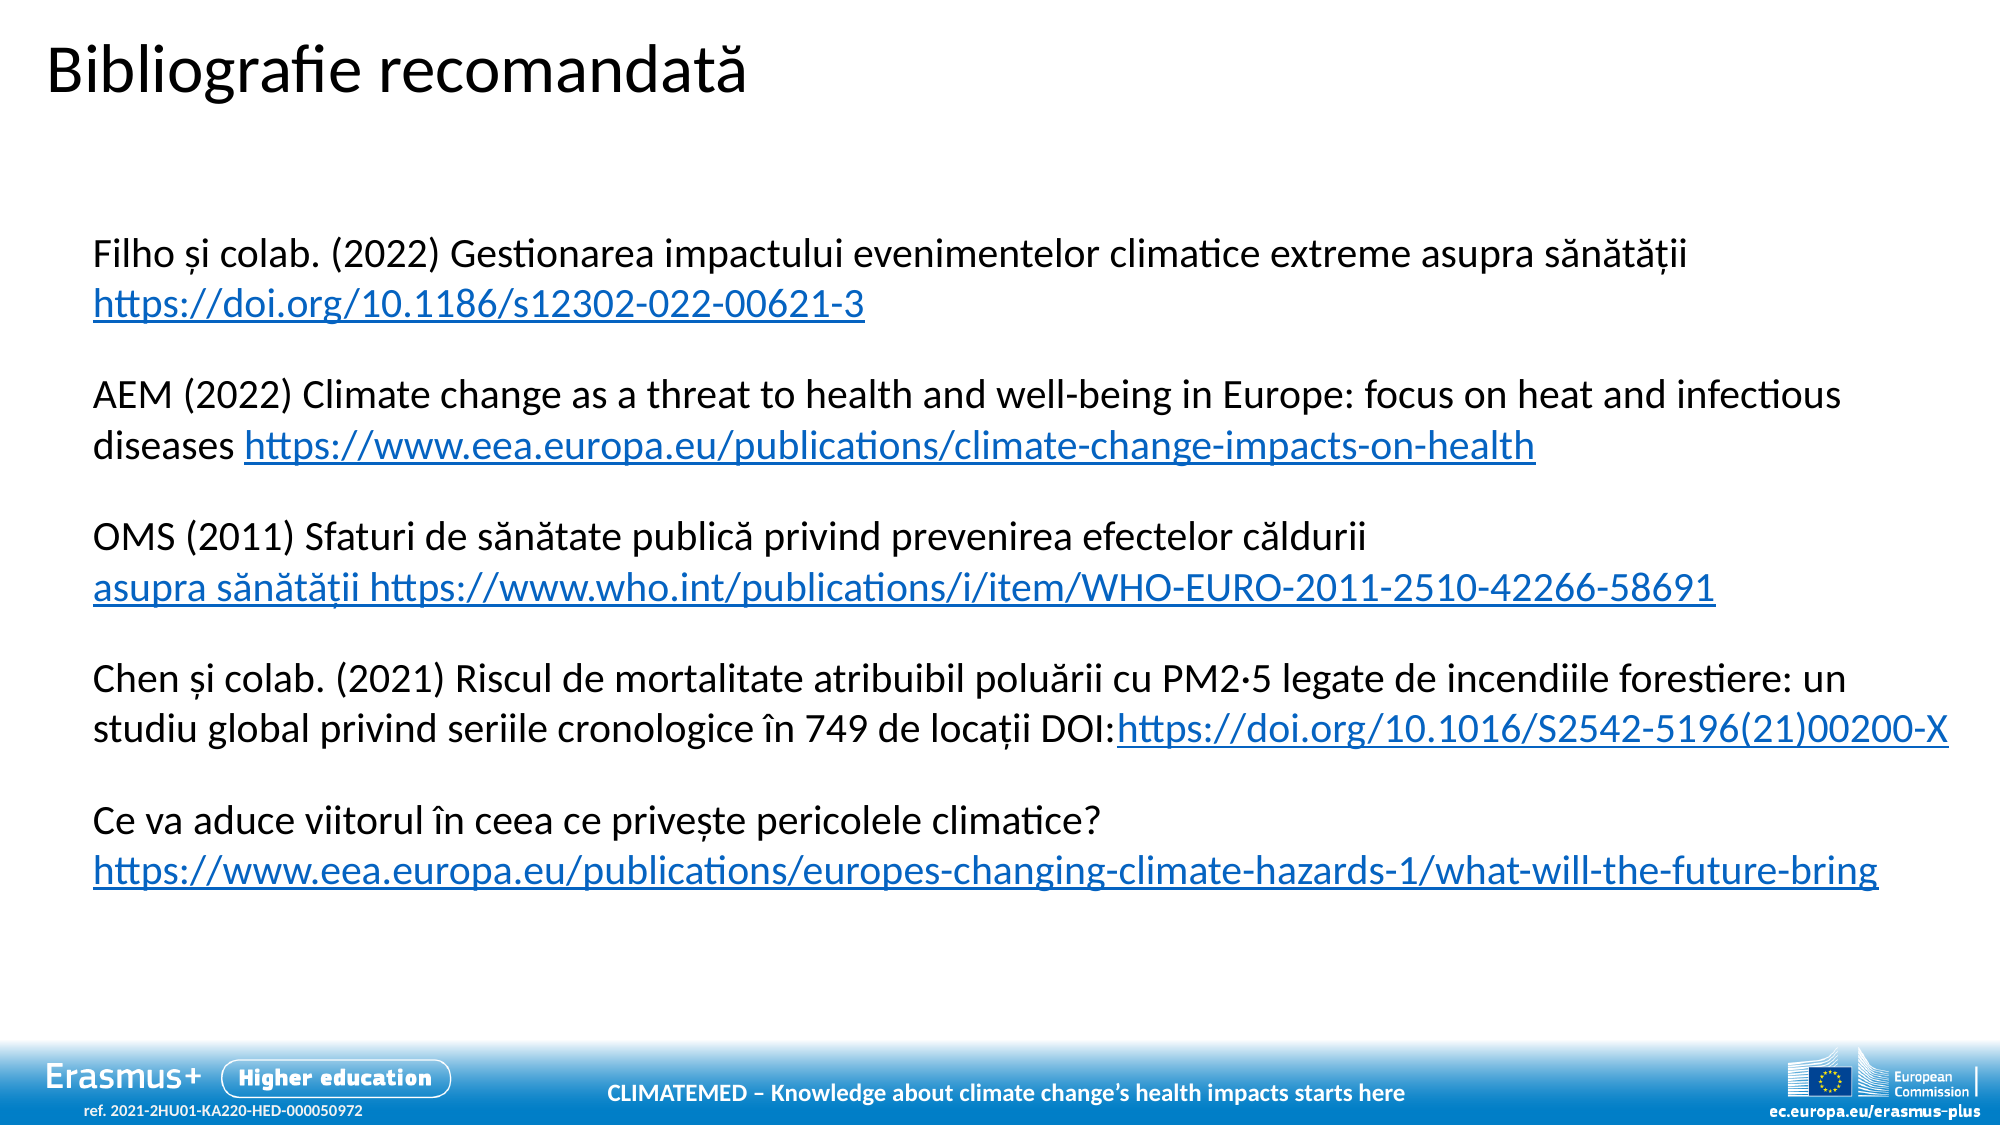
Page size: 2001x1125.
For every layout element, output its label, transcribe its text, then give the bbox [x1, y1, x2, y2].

title Bibliografie recomandată [31, 25, 1984, 116]
picture [0, 899, 2000, 1125]
list Filho și colab. (2022) Gestionarea impactului evenimentelor climatice extreme asupra sănătății https://doi.org/10.1186/s12302-022-00621-3 AEM (2022) Climate change as a threat to health and well-being in Europe: focus on heat and infectious diseases https://www.eea.europa.eu/publications/climate-change-impacts-on-health OMS (2011) Sfaturi de sănătate publică privind prevenirea efectelor căldurii asupra sănătății https://www.who.int/publications/i/item/WHO-EURO-2011-2510-42266-58691 Chen și colab. (2021) Riscul de mortalitate atribuibil poluării cu PM2·5 legate de incendiile forestiere: un studiu global privind seriile cronologice în 749 de locații DOI:https://doi.org/10.1016/S2542-5196(21)00200-X Ce va aduce viitorul în ceea ce privește pericolele climatice? https://www.eea.europa.eu/publications/europes-changing-climate-hazards-1/what-will-the-future-bring [77, 217, 1968, 1040]
